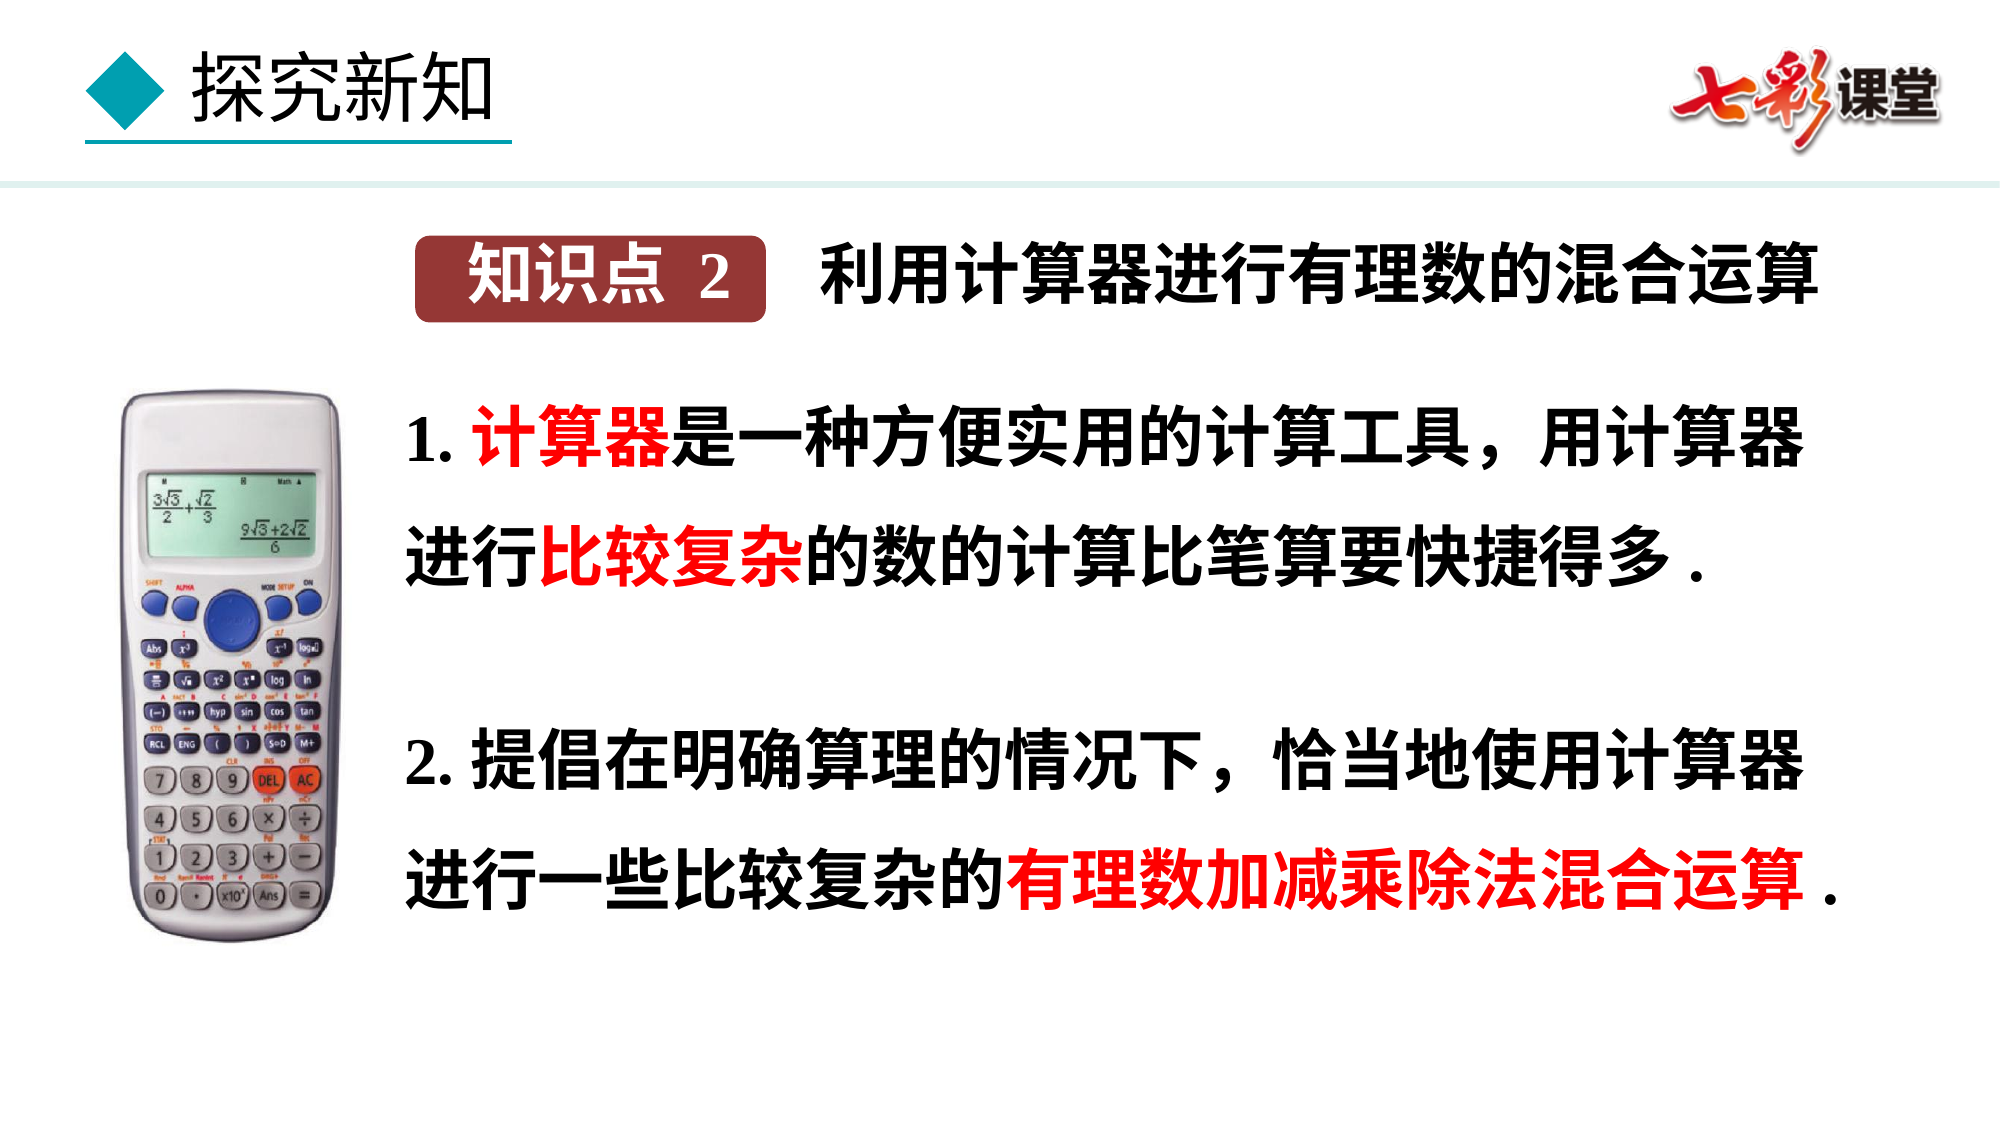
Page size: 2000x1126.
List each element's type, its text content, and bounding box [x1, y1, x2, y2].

picture [1666, 42, 1948, 157]
text_box 2.提倡在明确算理的情况下，恰当地使用计算器进行一些比较复杂的有理数加减乘除法混合运算. [384, 668, 1856, 928]
text_box 利用计算器进行有理数的混合运算 [799, 222, 1842, 322]
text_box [414, 235, 767, 323]
picture [97, 373, 352, 955]
text_box 1.计算器是一种方便实用的计算工具，用计算器进行比较复杂的数的计算比笔算要快捷得多. [384, 345, 1856, 605]
